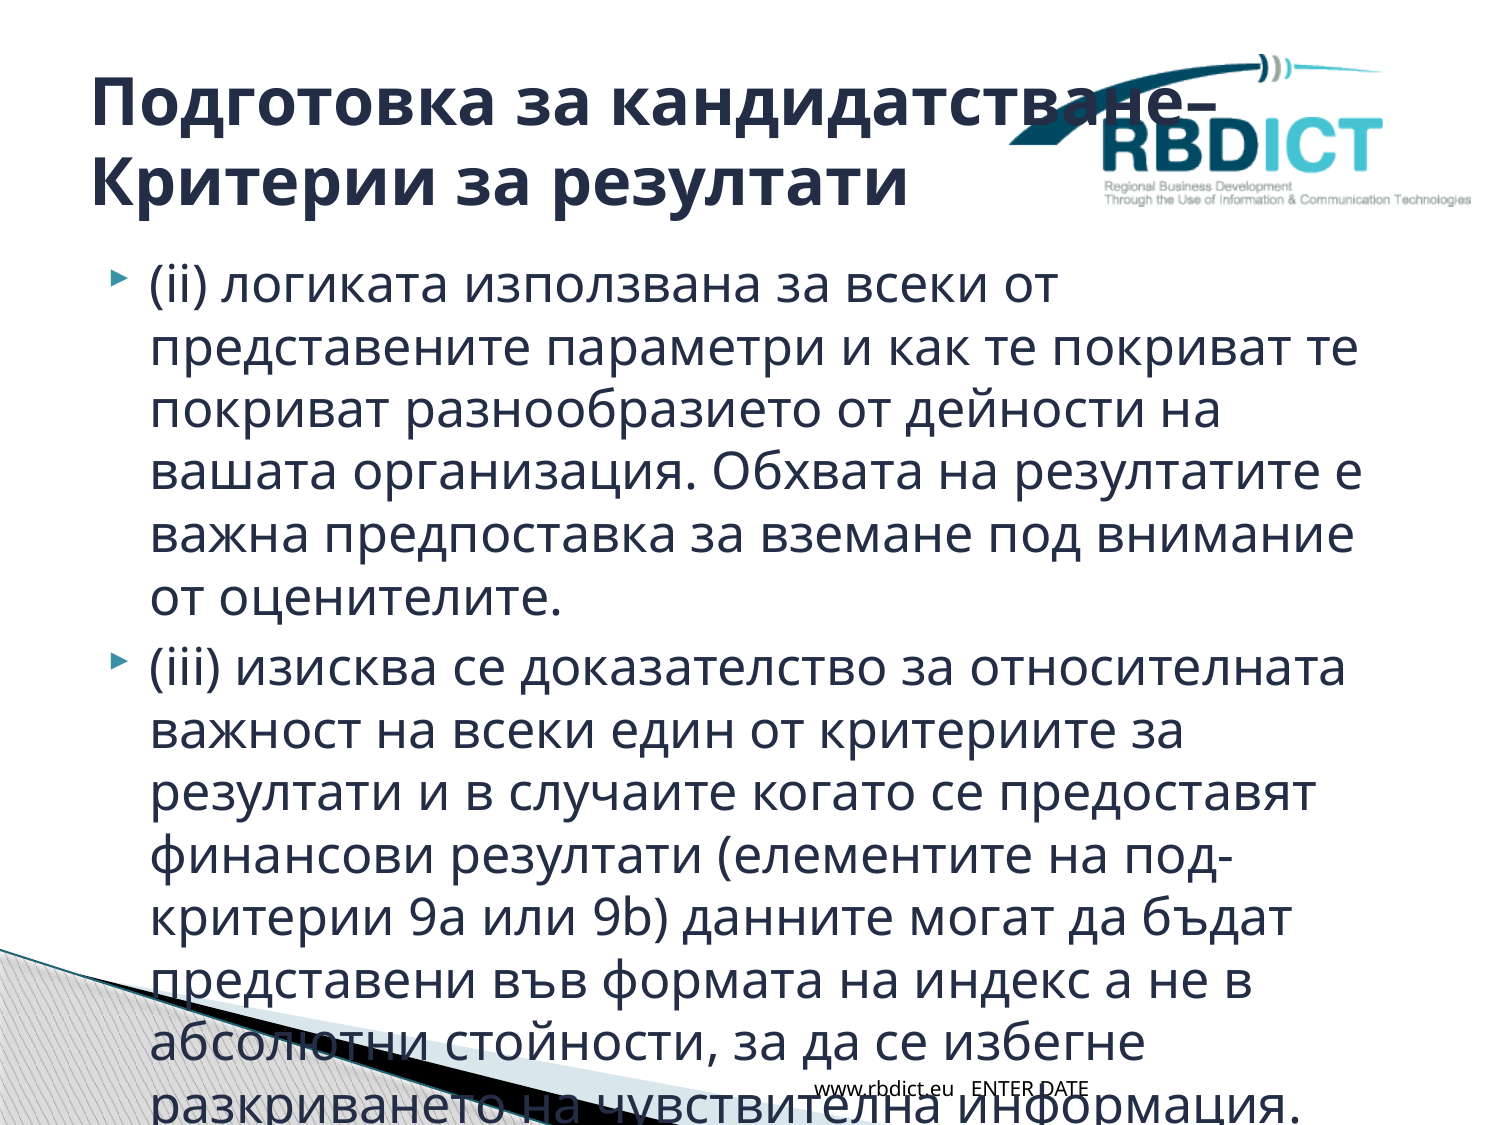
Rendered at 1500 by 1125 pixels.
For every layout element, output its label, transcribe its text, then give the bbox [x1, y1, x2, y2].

picture [1425, 54, 1471, 207]
list (ii) логиката използвана за всеки от представените параметри и как те покриват те покриват разнообразието от дейности на вашата организация. Обхвата на резултатите е важна предпоставка за вземане под внимание от оценителите. (iii) изисква се доказателство за относителната важност на всеки един от критериите за резултати и в случаите когато се предоставят финансови резултати (елементите на под-критерии 9a или 9b) данните могат да бъдат представени във формата на индекс а не в абсолютни стойности, за да се избегне разкриването на чувствителна информация. [74, 242, 1426, 986]
footer www.rbdict.eu ENTER DATE [718, 1051, 1105, 1112]
title Подготовка за кандидатстване– Критерии за резултати [75, 45, 1425, 233]
